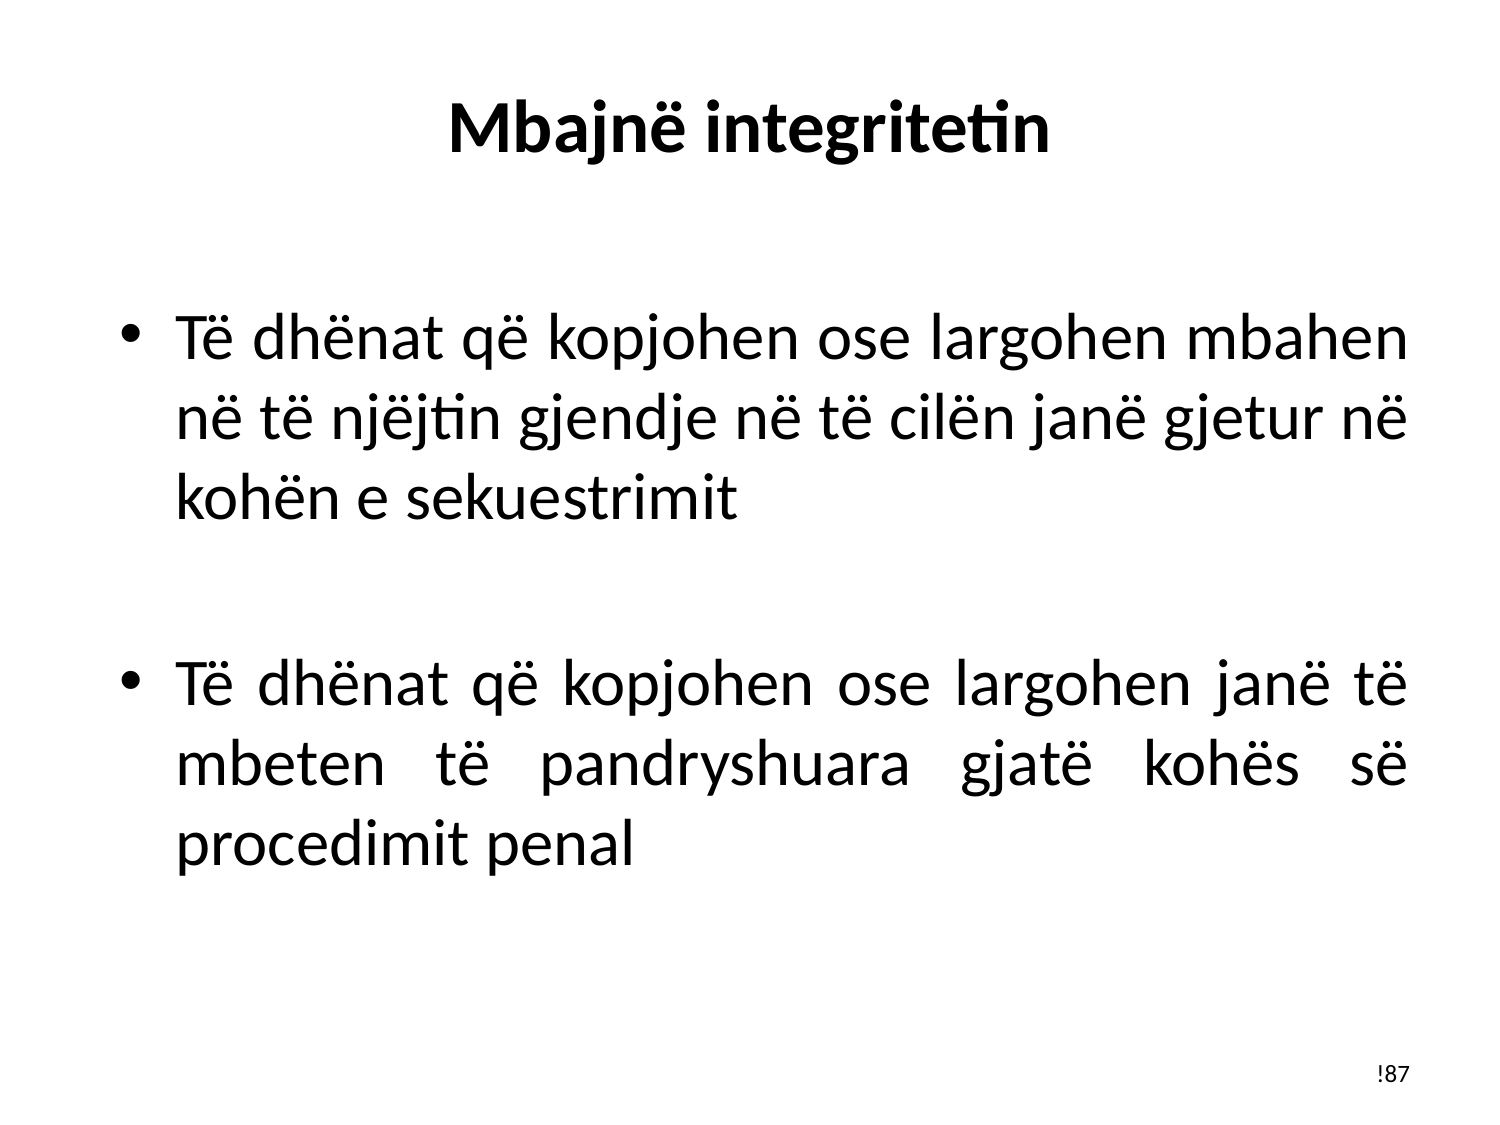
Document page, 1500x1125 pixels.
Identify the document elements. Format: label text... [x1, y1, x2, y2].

title Mbajnë integritetin [74, 28, 1426, 217]
slide_number !87 [1074, 1042, 1425, 1103]
list Të dhënat që kopjohen ose largohen mbahen në të njëjtin gjendje në të cilën janë gjetur në kohën e sekuestrimit Të dhënat që kopjohen ose largohen janë të mbeten të pandryshuara gjatë kohës së procedimit penal [103, 284, 1426, 988]
